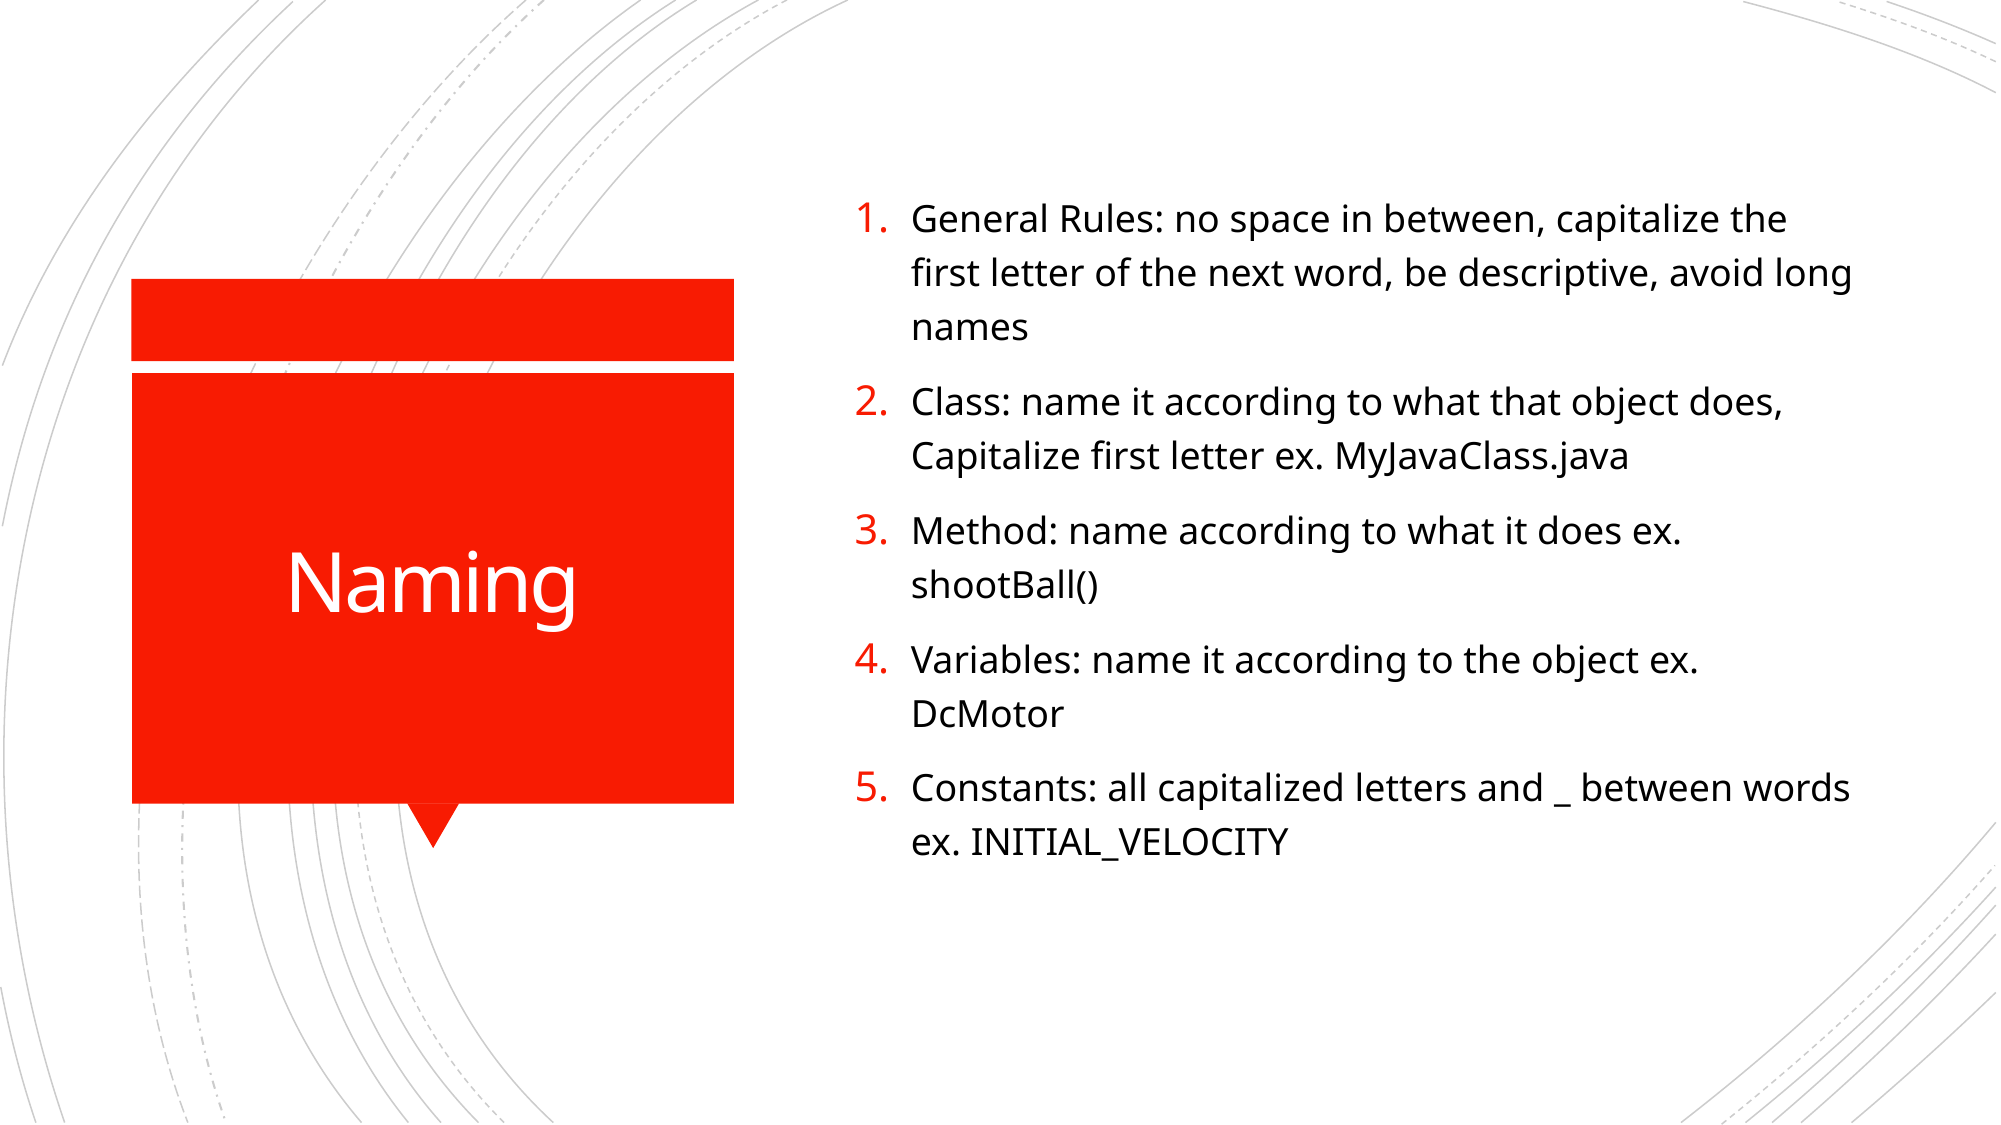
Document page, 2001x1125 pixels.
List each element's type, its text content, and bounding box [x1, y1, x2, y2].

list General Rules: no space in between, capitalize the first letter of the next word, be descriptive, avoid long names Class: name it according to what that object does, Capitalize first letter ex. MyJavaClass.java Method: name according to what it does ex. shootBall() Variables: name it according to the object ex. DcMotor Constants: all capitalized letters and _ between words ex. INITIAL_VELOCITY [839, 131, 1871, 993]
title Naming [145, 385, 720, 789]
